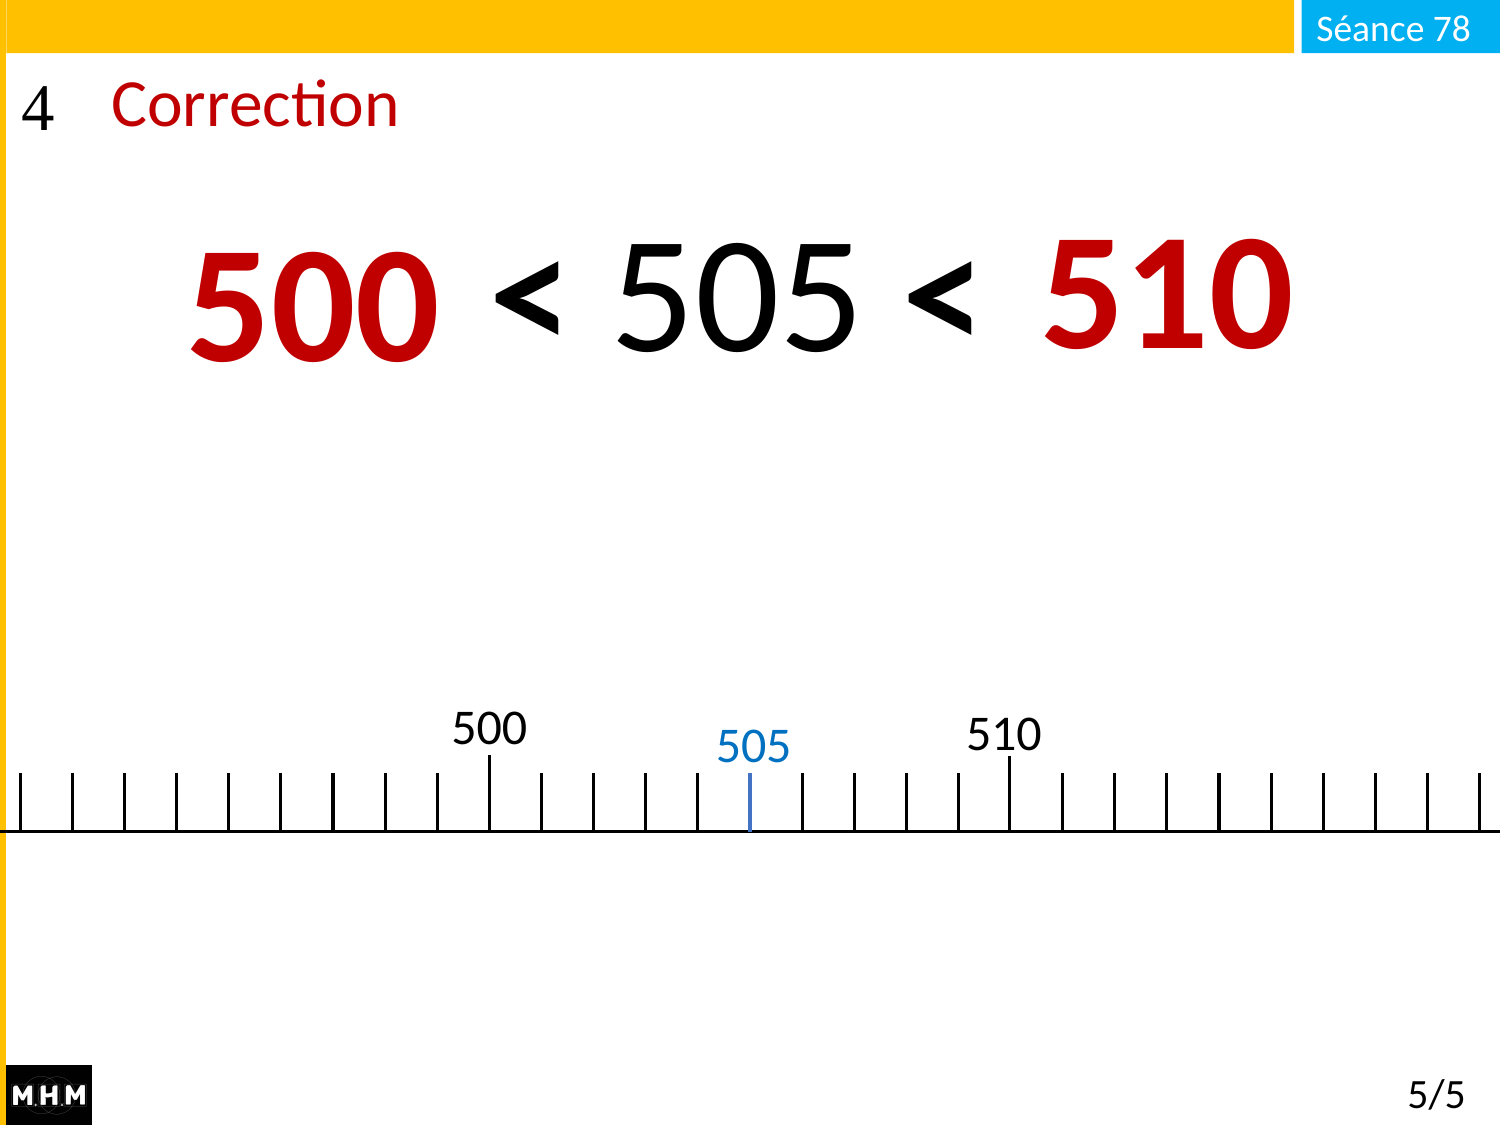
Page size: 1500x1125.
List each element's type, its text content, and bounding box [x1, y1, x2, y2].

text_box … < 505 < … [271, 177, 1216, 393]
text_box 510 [980, 174, 1353, 389]
text_box 500 [137, 187, 490, 403]
title Correction [96, 60, 1391, 149]
text_box 500 [436, 687, 561, 755]
picture [6, 1065, 92, 1125]
list 5/5 [1373, 1064, 1500, 1125]
text_box 505 [701, 704, 825, 755]
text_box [0, 755, 1500, 833]
text_box 510 [951, 692, 1075, 755]
